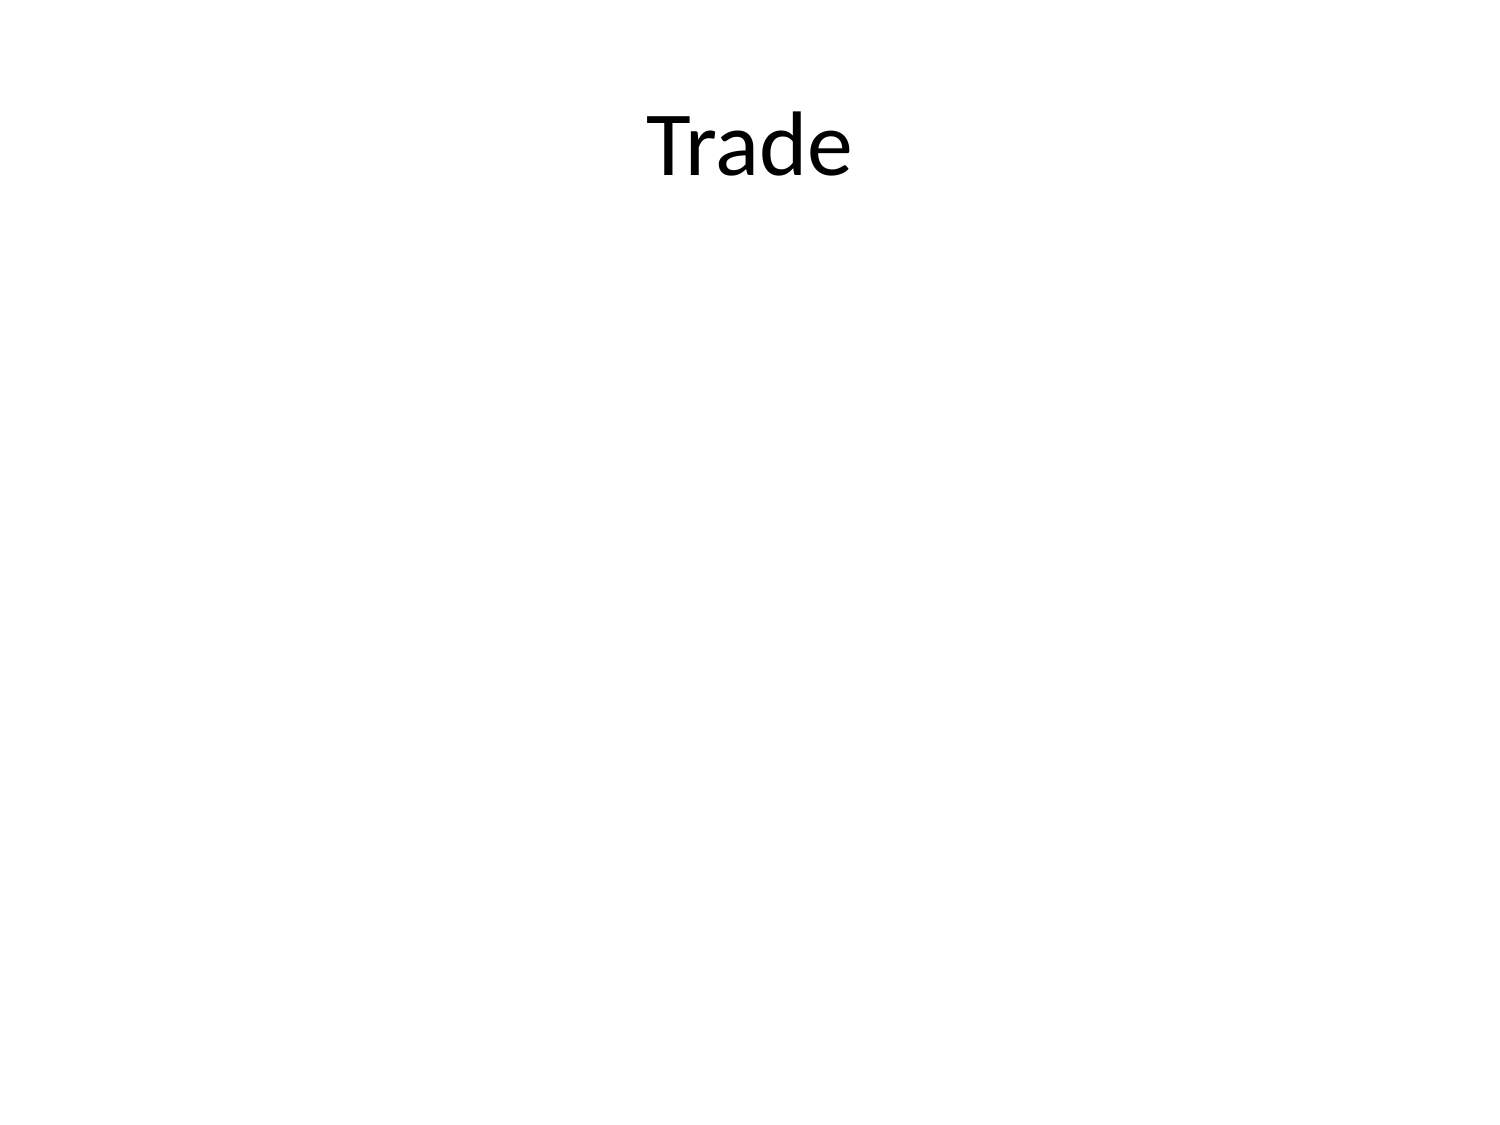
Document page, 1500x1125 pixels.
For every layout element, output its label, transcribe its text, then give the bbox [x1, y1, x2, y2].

title Trade [75, 45, 1425, 233]
